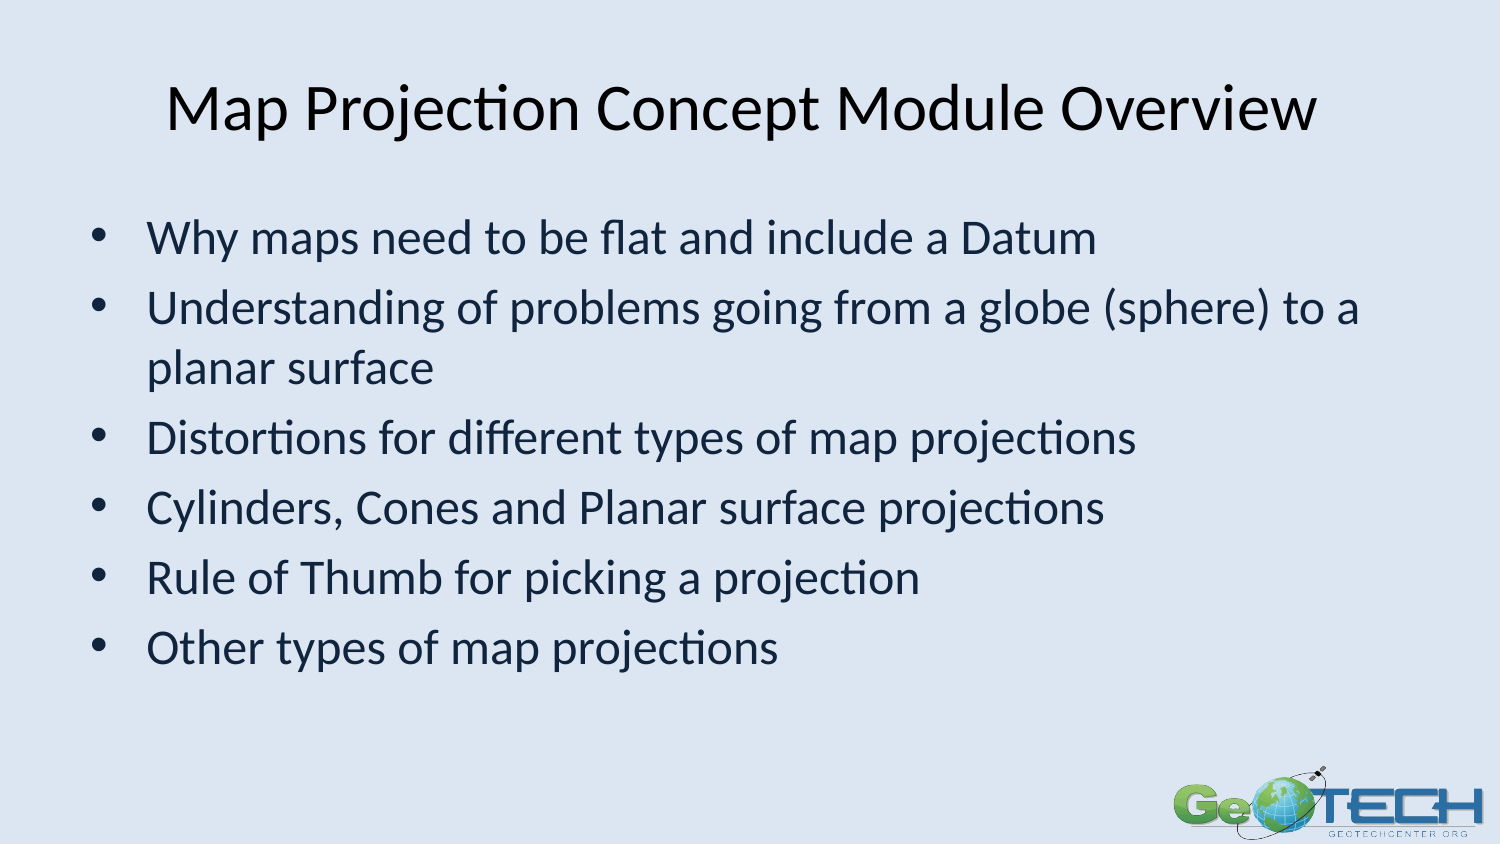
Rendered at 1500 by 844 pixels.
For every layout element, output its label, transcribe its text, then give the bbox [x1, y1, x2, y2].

list Why maps need to be flat and include a Datum Understanding of problems going from a globe (sphere) to a planar surface Distortions for different types of map projections Cylinders, Cones and Planar surface projections Rule of Thumb for picking a projection Other types of map projections [75, 196, 1425, 754]
picture [1162, 762, 1497, 844]
title Map Projection Concept Module Overview [75, 33, 1425, 175]
